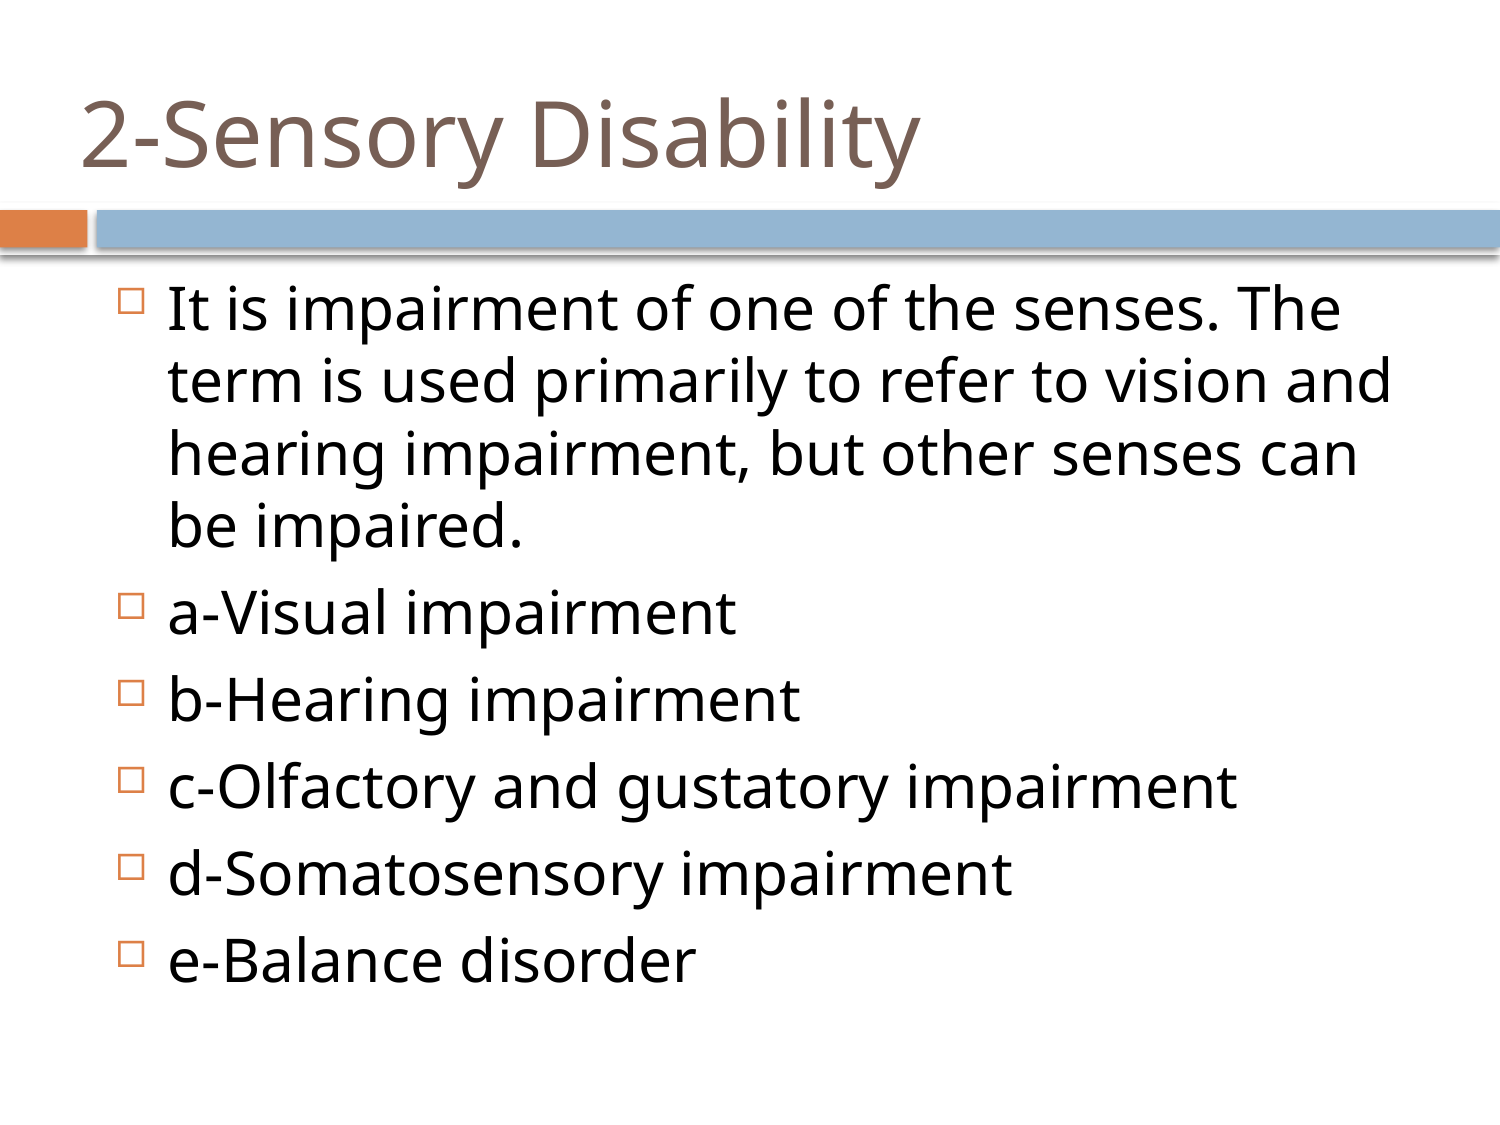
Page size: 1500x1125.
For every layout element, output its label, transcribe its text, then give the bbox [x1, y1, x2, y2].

title 2-Sensory Disability [64, 42, 1425, 220]
list It is impairment of one of the senses. The term is used primarily to refer to vision and hearing impairment, but other senses can be impaired. a-Visual impairment b-Hearing impairment c-Olfactory and gustatory impairment d-Somatosensory impairment e-Balance disorder [100, 262, 1438, 1000]
